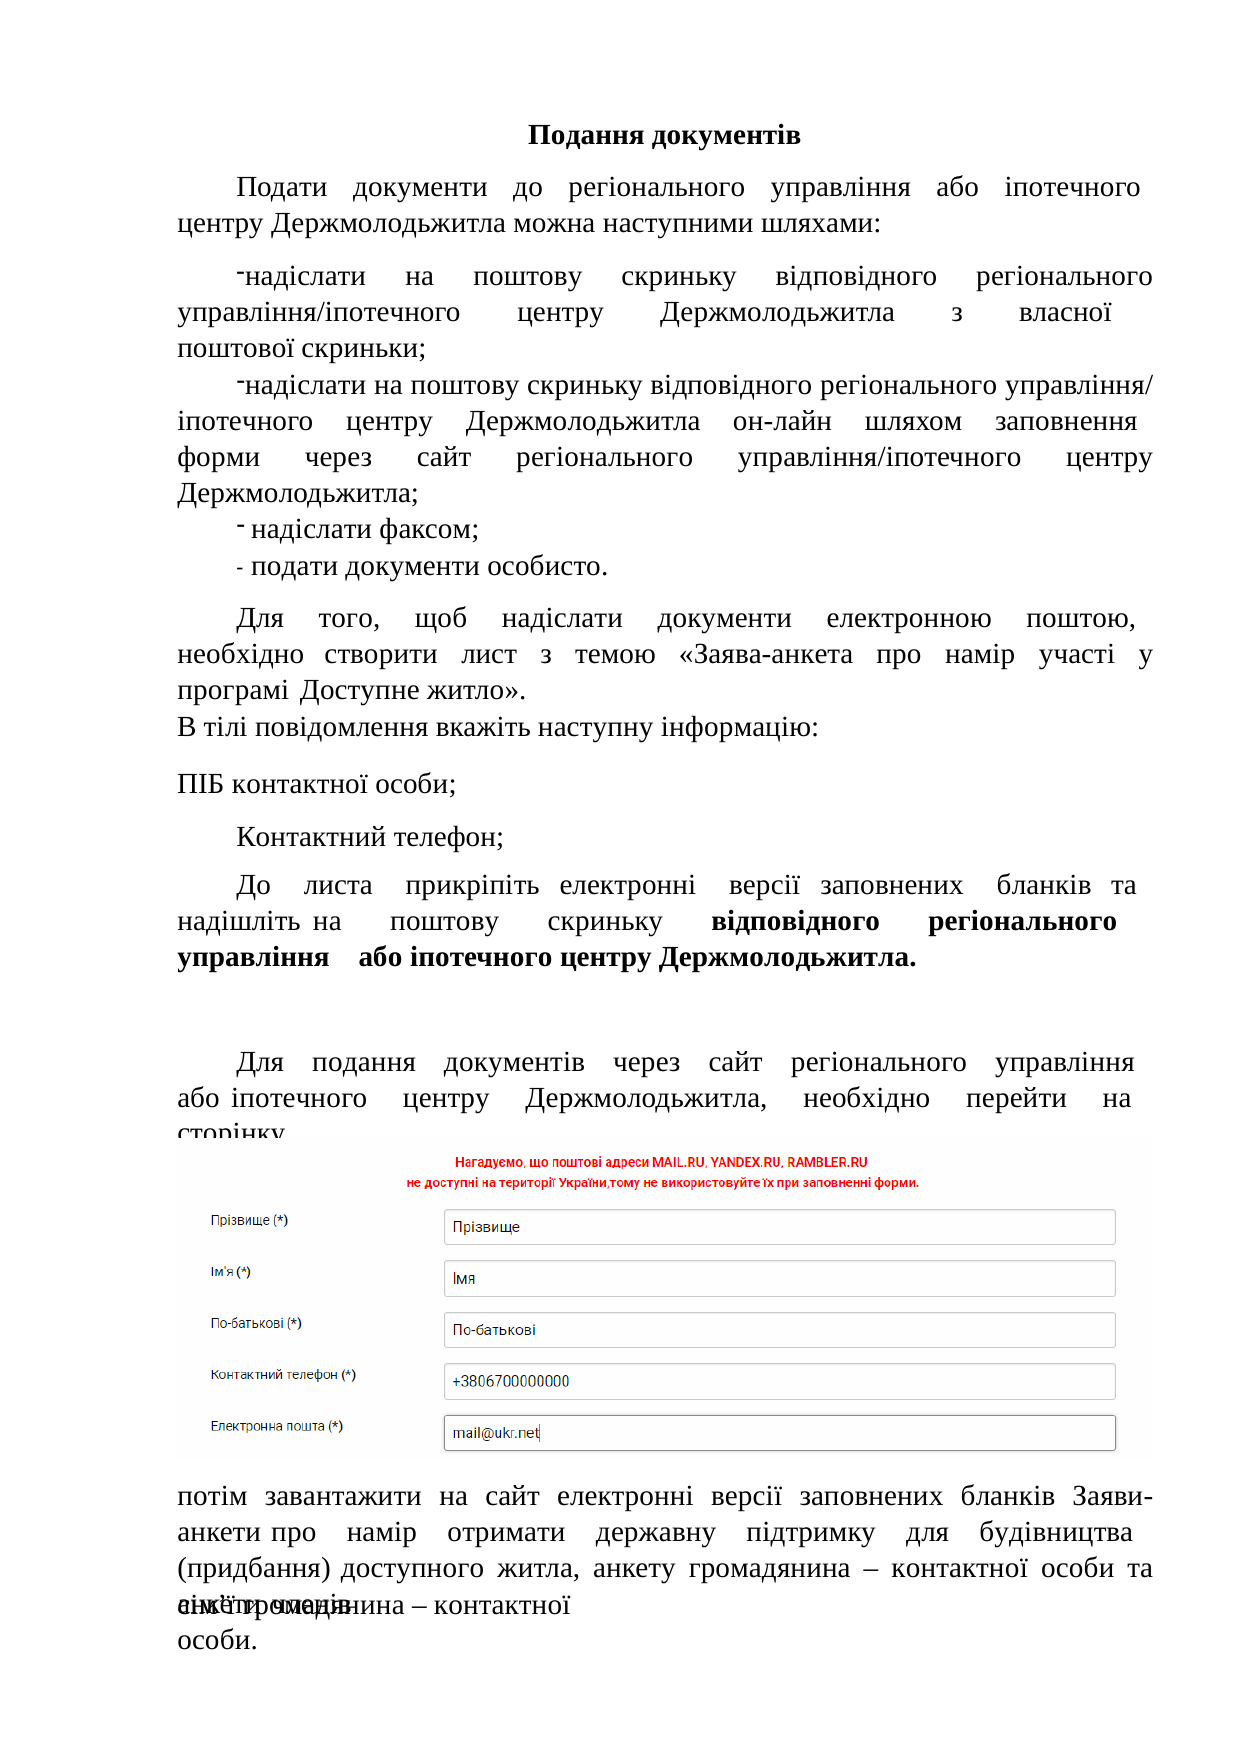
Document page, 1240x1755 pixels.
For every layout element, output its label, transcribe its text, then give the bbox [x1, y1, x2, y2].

text_box Подання документів Подати документи до регіонального управління або іпотечного центру Держмолодьжитла можна наступними шляхами: надіслати на поштову скриньку відповідного регіонального управління/іпотечного центру Держмолодьжитла з власної поштової скриньки; надіслати на поштову скриньку відповідного регіонального управління/ іпотечного центру Держмолодьжитла он-лайн шляхом заповнення форми через сайт регіонального управління/іпотечного центру Держмолодьжитла; надіслати факсом; - подати документи особисто. Для того, щоб надіслати документи електронною поштою, необхідно створити лист з темою «Заява-анкета про намір участі у програмі Доступне житло». В тілі повідомлення вкажіть наступну інформацію: ПІБ контактної особи; Контактний телефон; До листа прикріпіть електронні версії заповнених бланків та надішліть на поштову скриньку відповідного регіонального управління або іпотечного центру Держмолодьжитла. Для подання документів через сайт регіонального управління або іпотечного центру Держмолодьжитла, необхідно перейти на сторінку «ПОДАТИ ЗАЯВУ-АНКЕТУ», заповнити інформацію про контактну особу [175, 115, 1155, 1220]
text_box сім’ї громадянина – контактної особи. [175, 1585, 657, 1656]
text_box [177, 1138, 1152, 1460]
text_box потім завантажити на сайт електронні версії заповнених бланків Заяви-анкети про намір отримати державну підтримку для будівництва (придбання) доступного житла, анкету громадянина – контактної особи та анкети членів [175, 1475, 1155, 1620]
